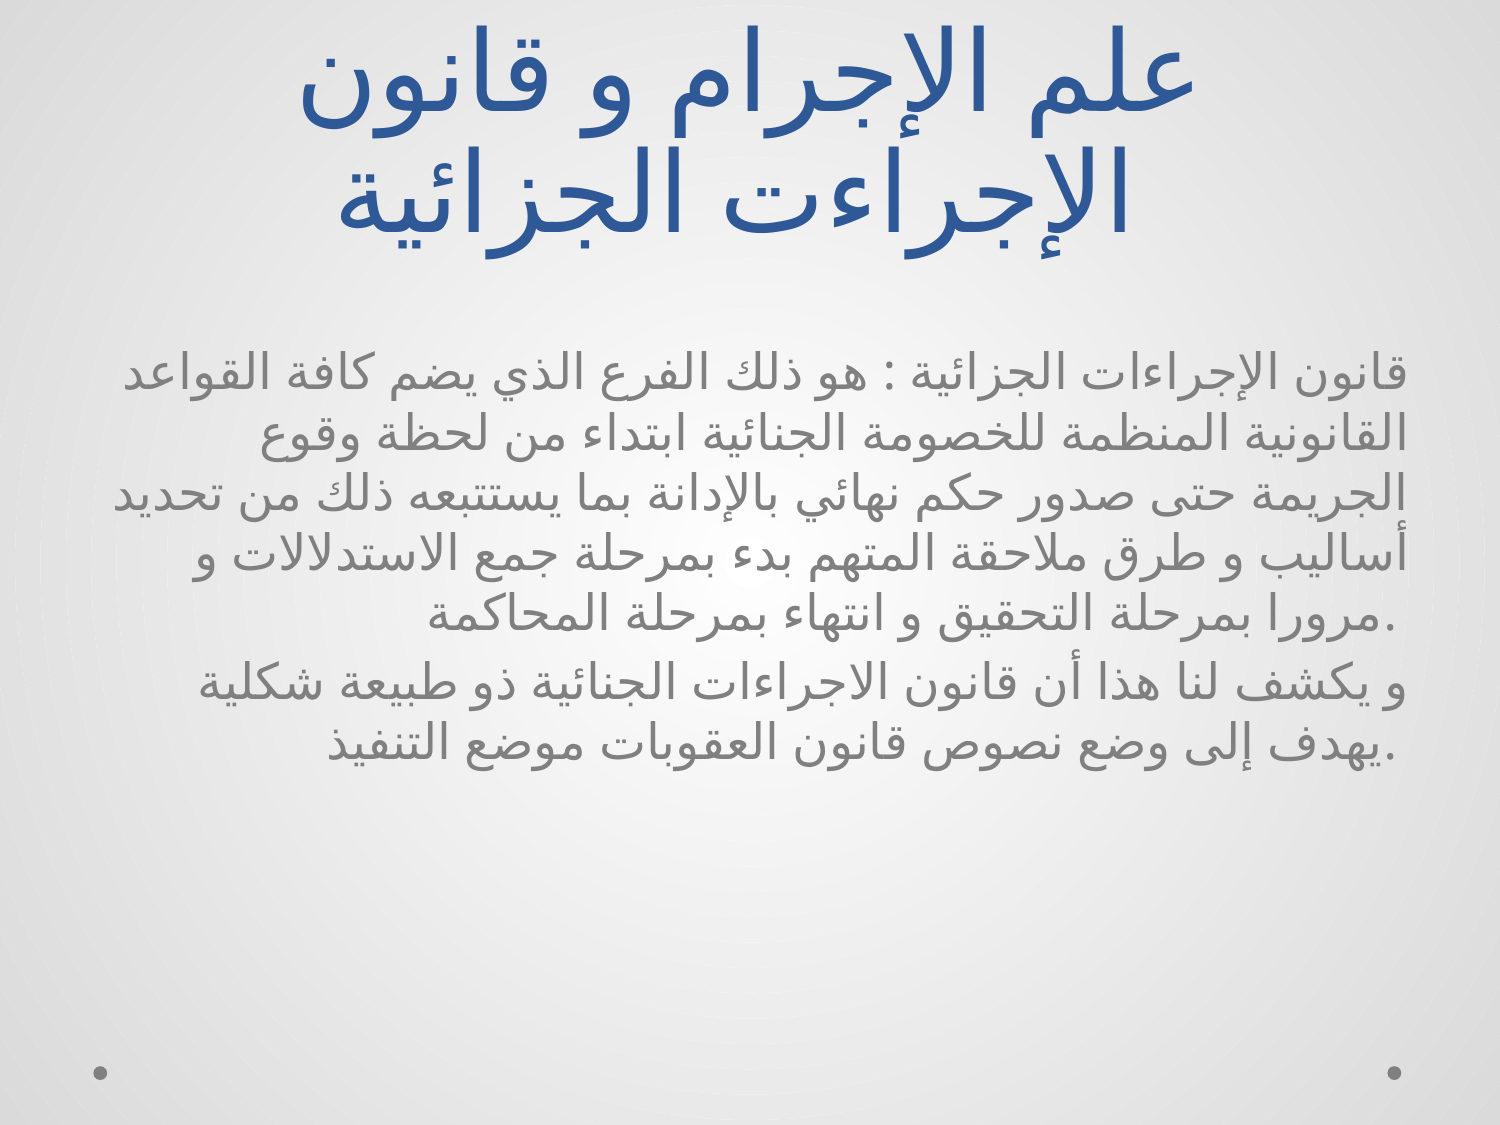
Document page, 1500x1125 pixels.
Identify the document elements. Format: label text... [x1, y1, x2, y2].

title علم الإجرام و قانون الإجراءت الجزائية [75, 0, 1425, 262]
list قانون الإجراءات الجزائية : هو ذلك الفرع الذي يضم كافة القواعد القانونية المنظمة للخصومة الجنائية ابتداء من لحظة وقوع الجريمة حتى صدور حكم نهائي بالإدانة بما يستتبعه ذلك من تحديد أساليب و طرق ملاحقة المتهم بدء بمرحلة جمع الاستدلالات و مرورا بمرحلة التحقيق و انتهاء بمرحلة المحاكمة. و يكشف لنا هذا أن قانون الاجراءات الجنائية ذو طبيعة شكلية يهدف إلى وضع نصوص قانون العقوبات موضع التنفيذ. [75, 262, 1425, 1005]
